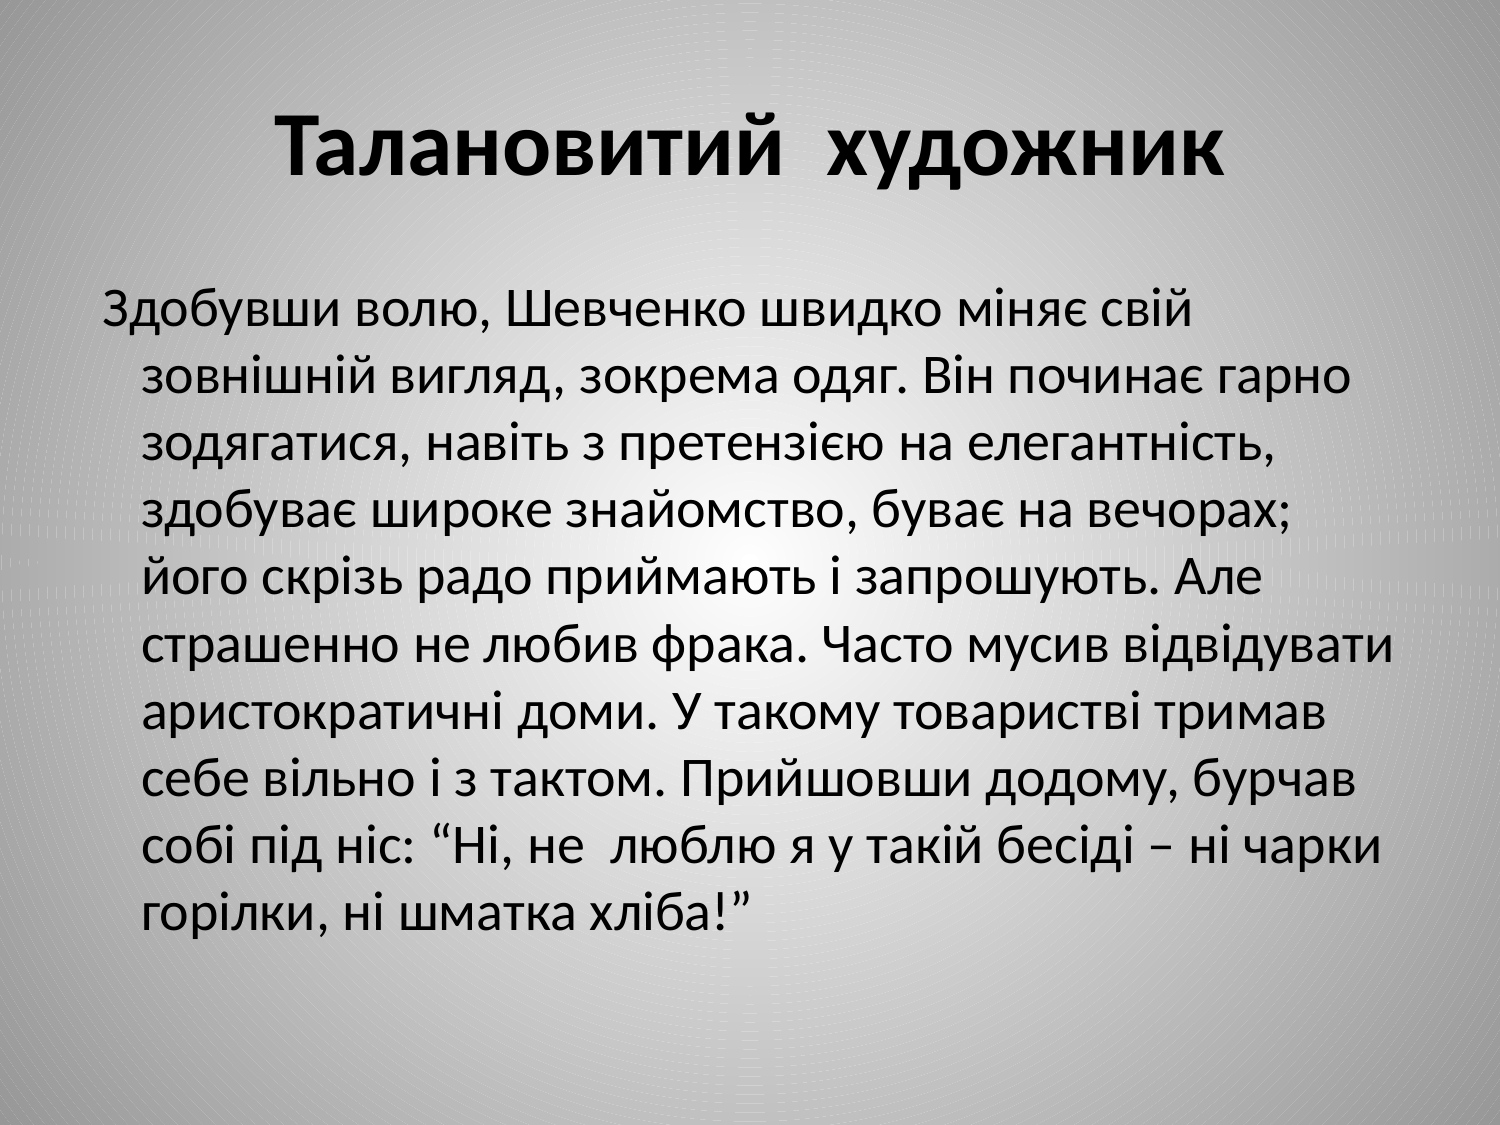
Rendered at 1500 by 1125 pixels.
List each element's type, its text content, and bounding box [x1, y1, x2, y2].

title Талановитий художник [75, 45, 1425, 233]
list Здобувши волю, Шевченко швидко міняє свій зовнішній вигляд, зокрема одяг. Він починає гарно зодягатися, навіть з претензією на елегантність, здобуває широке знайомство, буває на вечорах; його скрізь радо приймають і запрошують. Але страшенно не любив фрака. Часто мусив відвідувати аристократичні доми. У такому товаристві тримав себе вільно і з тактом. Прийшовши додому, бурчав собі під ніс: “Ні, не люблю я у такій бесіді – ні чарки горілки, ні шматка хліба!” [75, 262, 1425, 1005]
